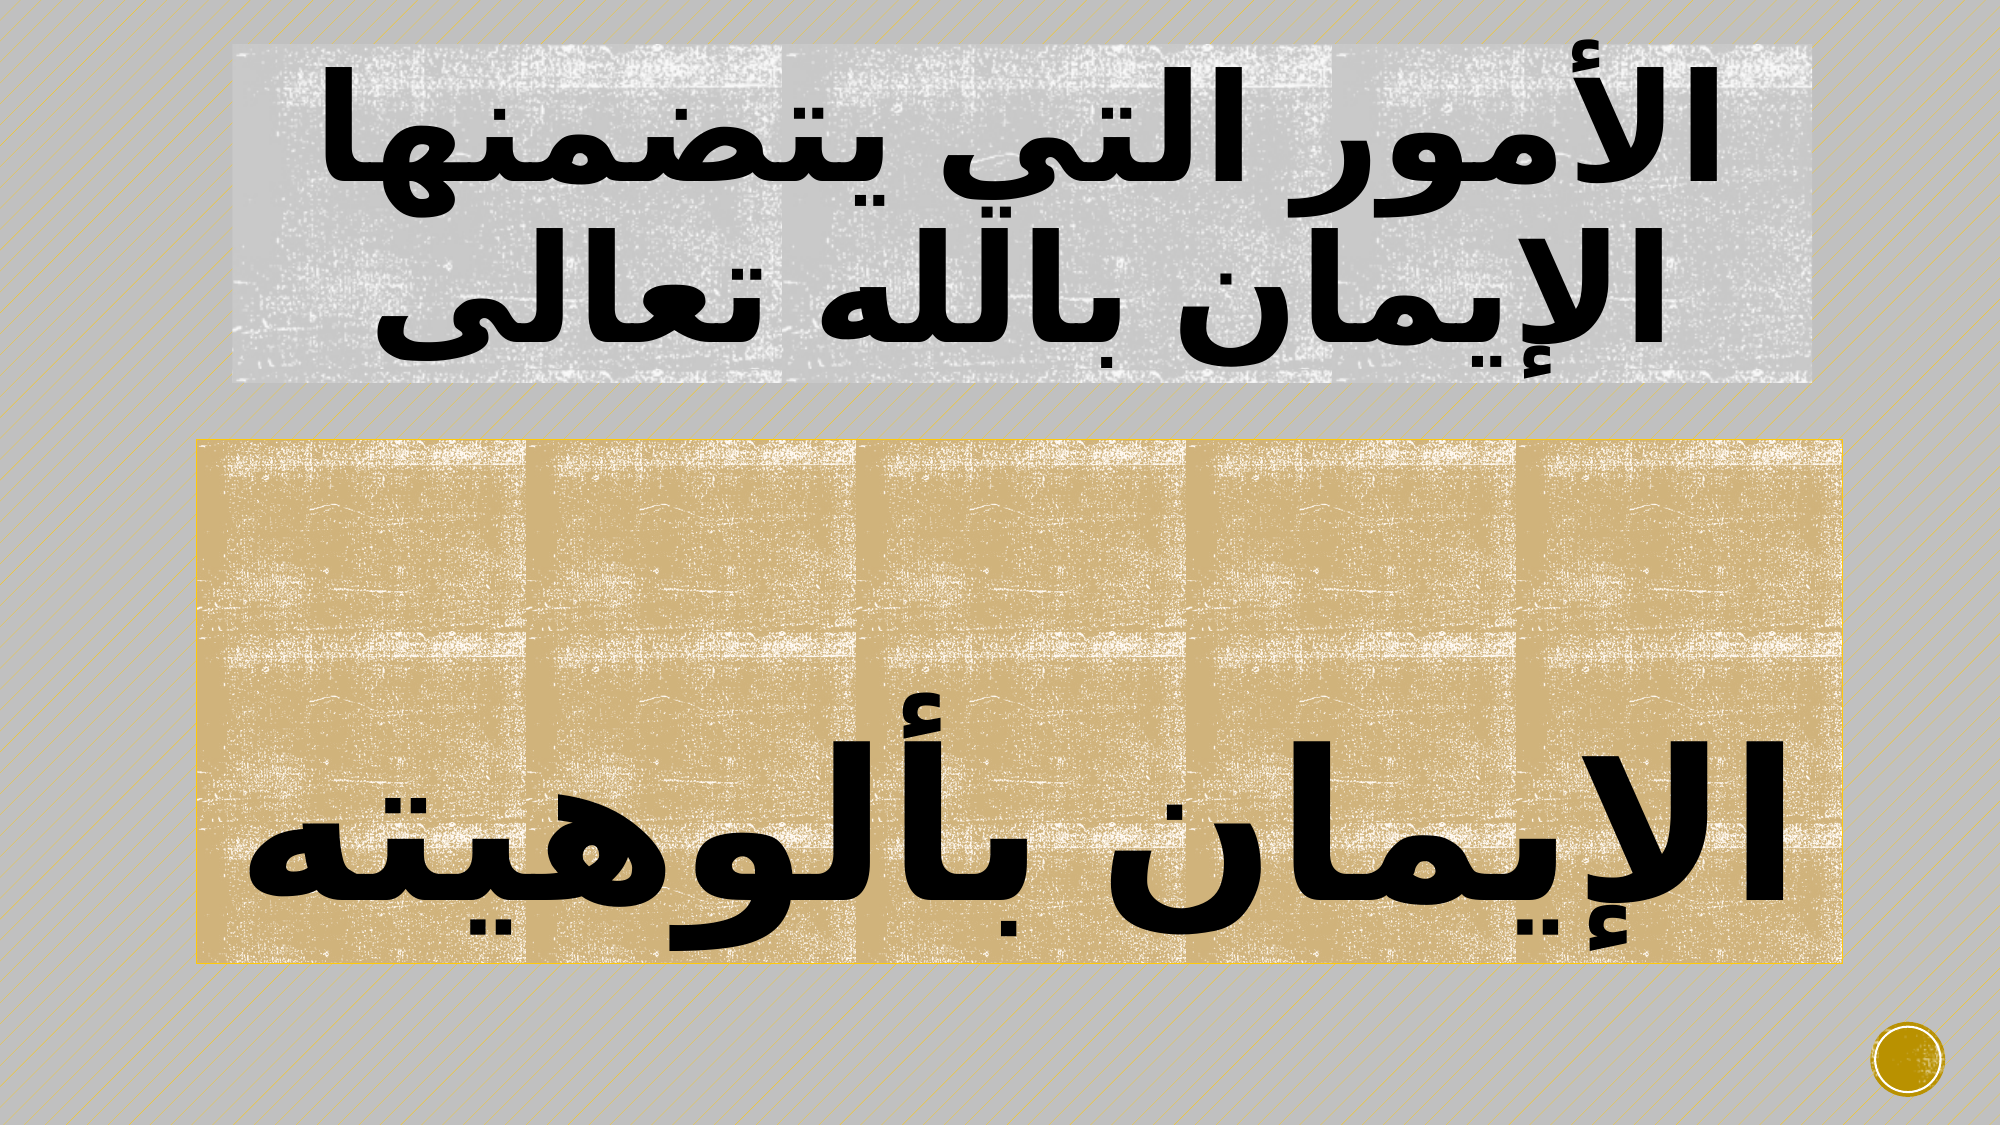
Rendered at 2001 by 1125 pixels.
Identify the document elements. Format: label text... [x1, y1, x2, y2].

title الأمور التي يتضمنها الإيمان بالله تعالى [232, 44, 1813, 383]
list الإيمان بألوهيته [196, 439, 1843, 964]
